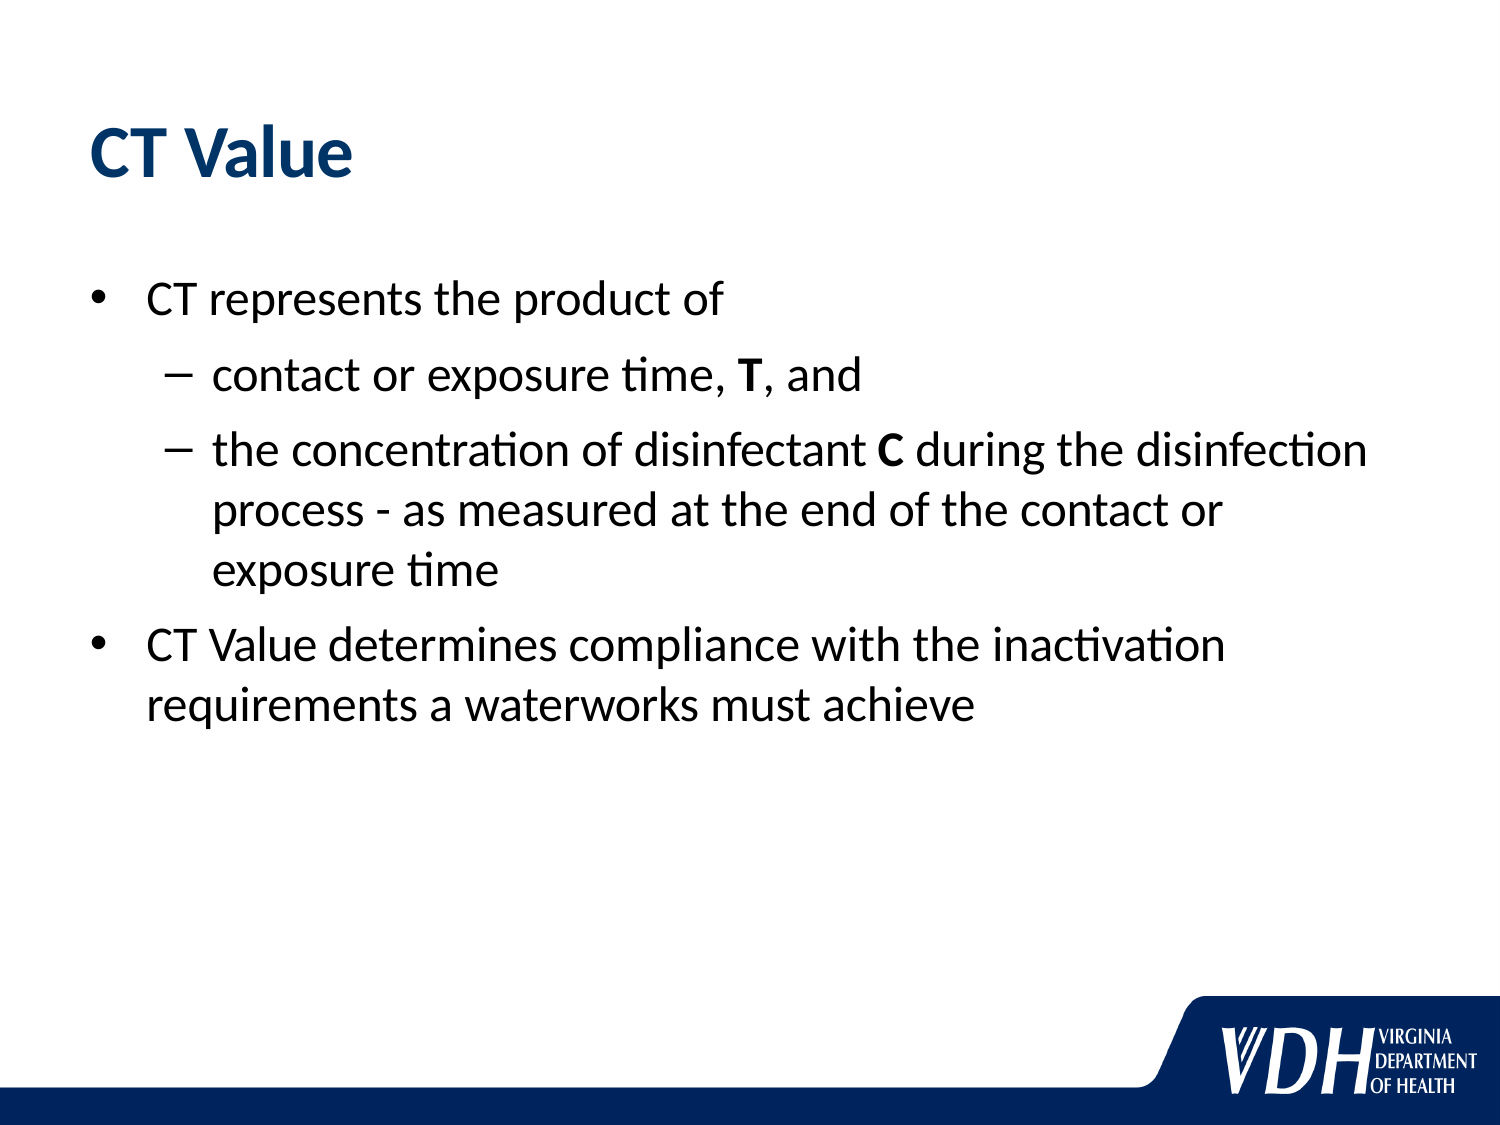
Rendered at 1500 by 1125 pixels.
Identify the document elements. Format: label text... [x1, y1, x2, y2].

text_box CT represents the product of contact or exposure time, T, and the concentration of disinfectant C during the disinfection process - as measured at the end of the contact or exposure time CT Value determines compliance with the inactivation requirements a waterworks must achieve [87, 247, 1400, 732]
picture [0, 0, 1500, 1125]
title CT Value [87, 51, 439, 242]
